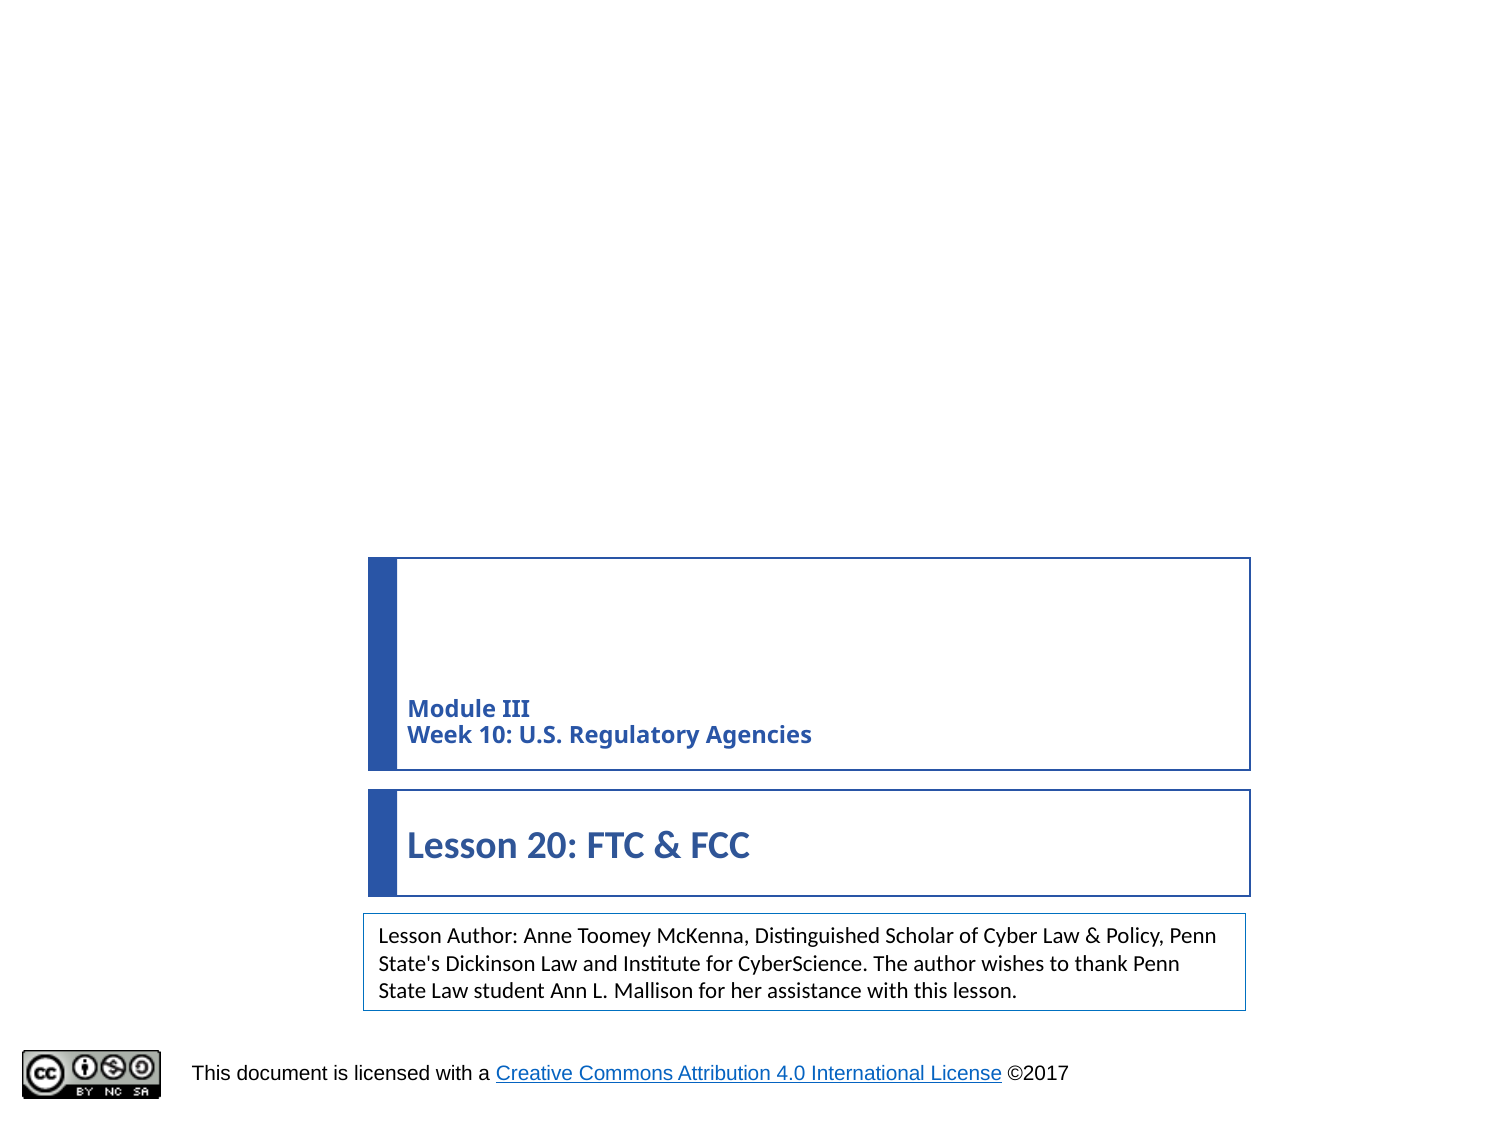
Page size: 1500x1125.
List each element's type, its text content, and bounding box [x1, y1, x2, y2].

text_box Lesson Author: Anne Toomey McKenna, Distinguished Scholar of Cyber Law & Policy, Penn State's Dickinson Law and Institute for CyberScience. The author wishes to thank Penn State Law student Ann L. Mallison for her assistance with this lesson. [363, 913, 1246, 1011]
list Lesson 20: FTC & FCC [392, 819, 1279, 873]
picture [22, 1050, 161, 1099]
title Module III Week 10: U.S. Regulatory Agencies [392, 624, 1246, 757]
